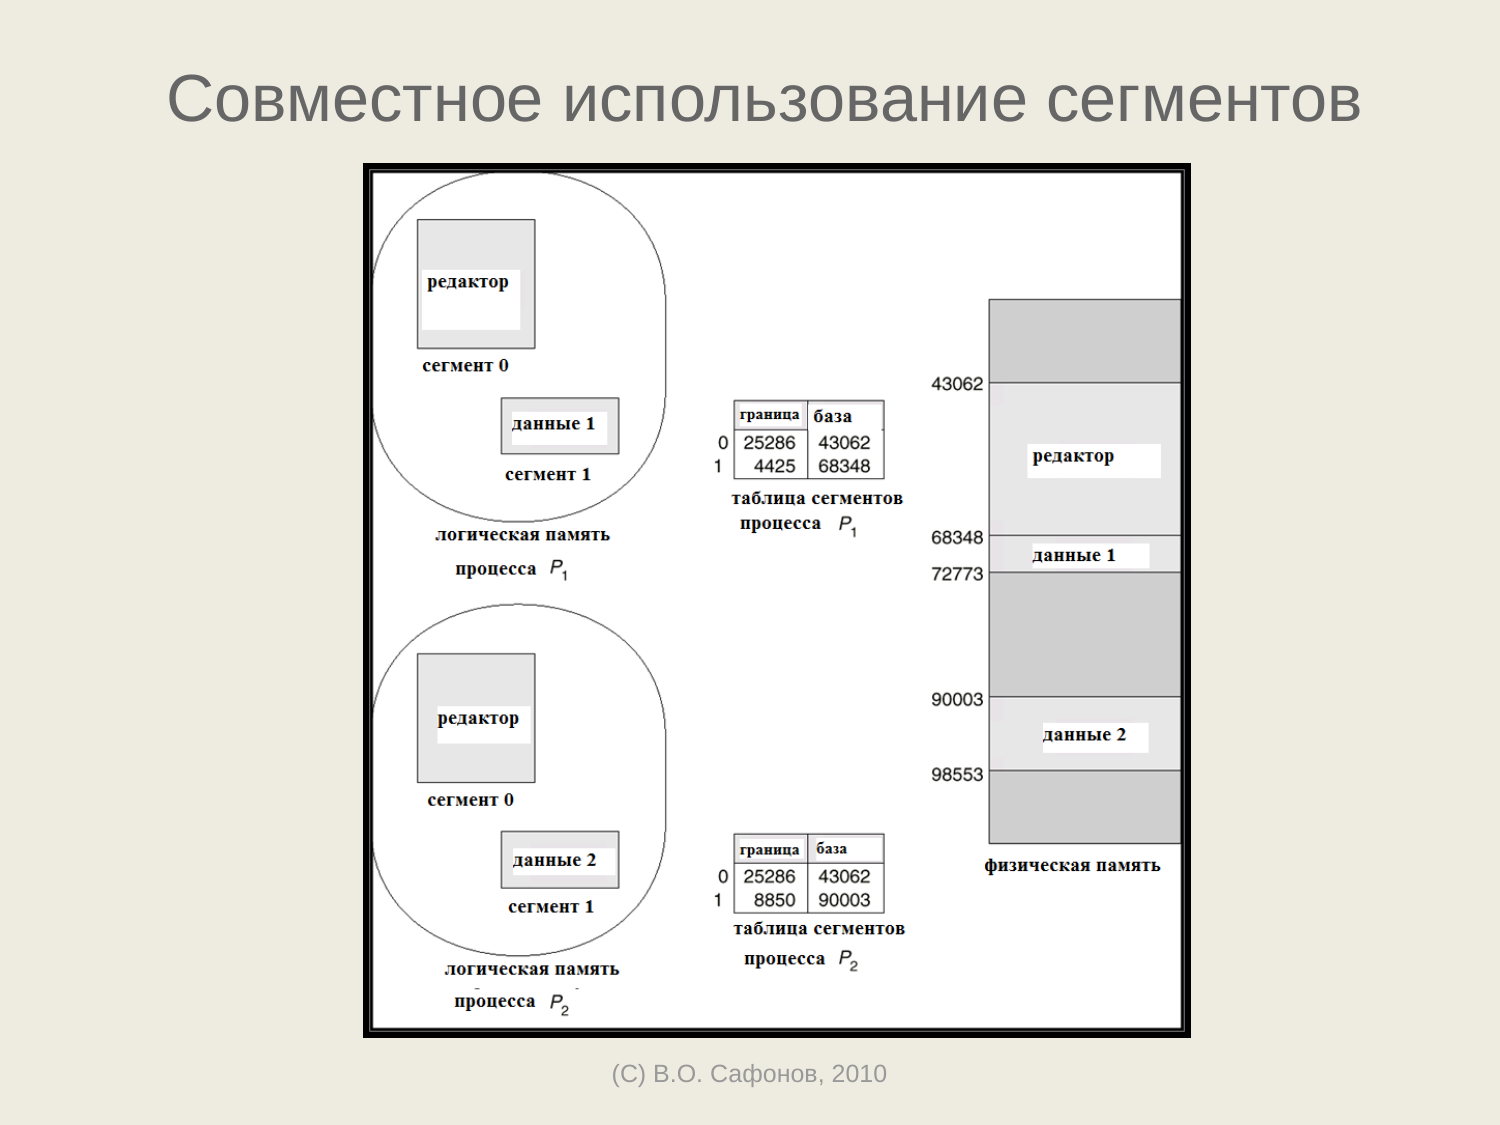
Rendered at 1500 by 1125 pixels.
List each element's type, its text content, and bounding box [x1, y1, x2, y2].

footer (C) В.О. Сафонов, 2010 [512, 1042, 988, 1103]
title Совместное использование сегментов [112, 37, 1419, 153]
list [362, 163, 1192, 1038]
